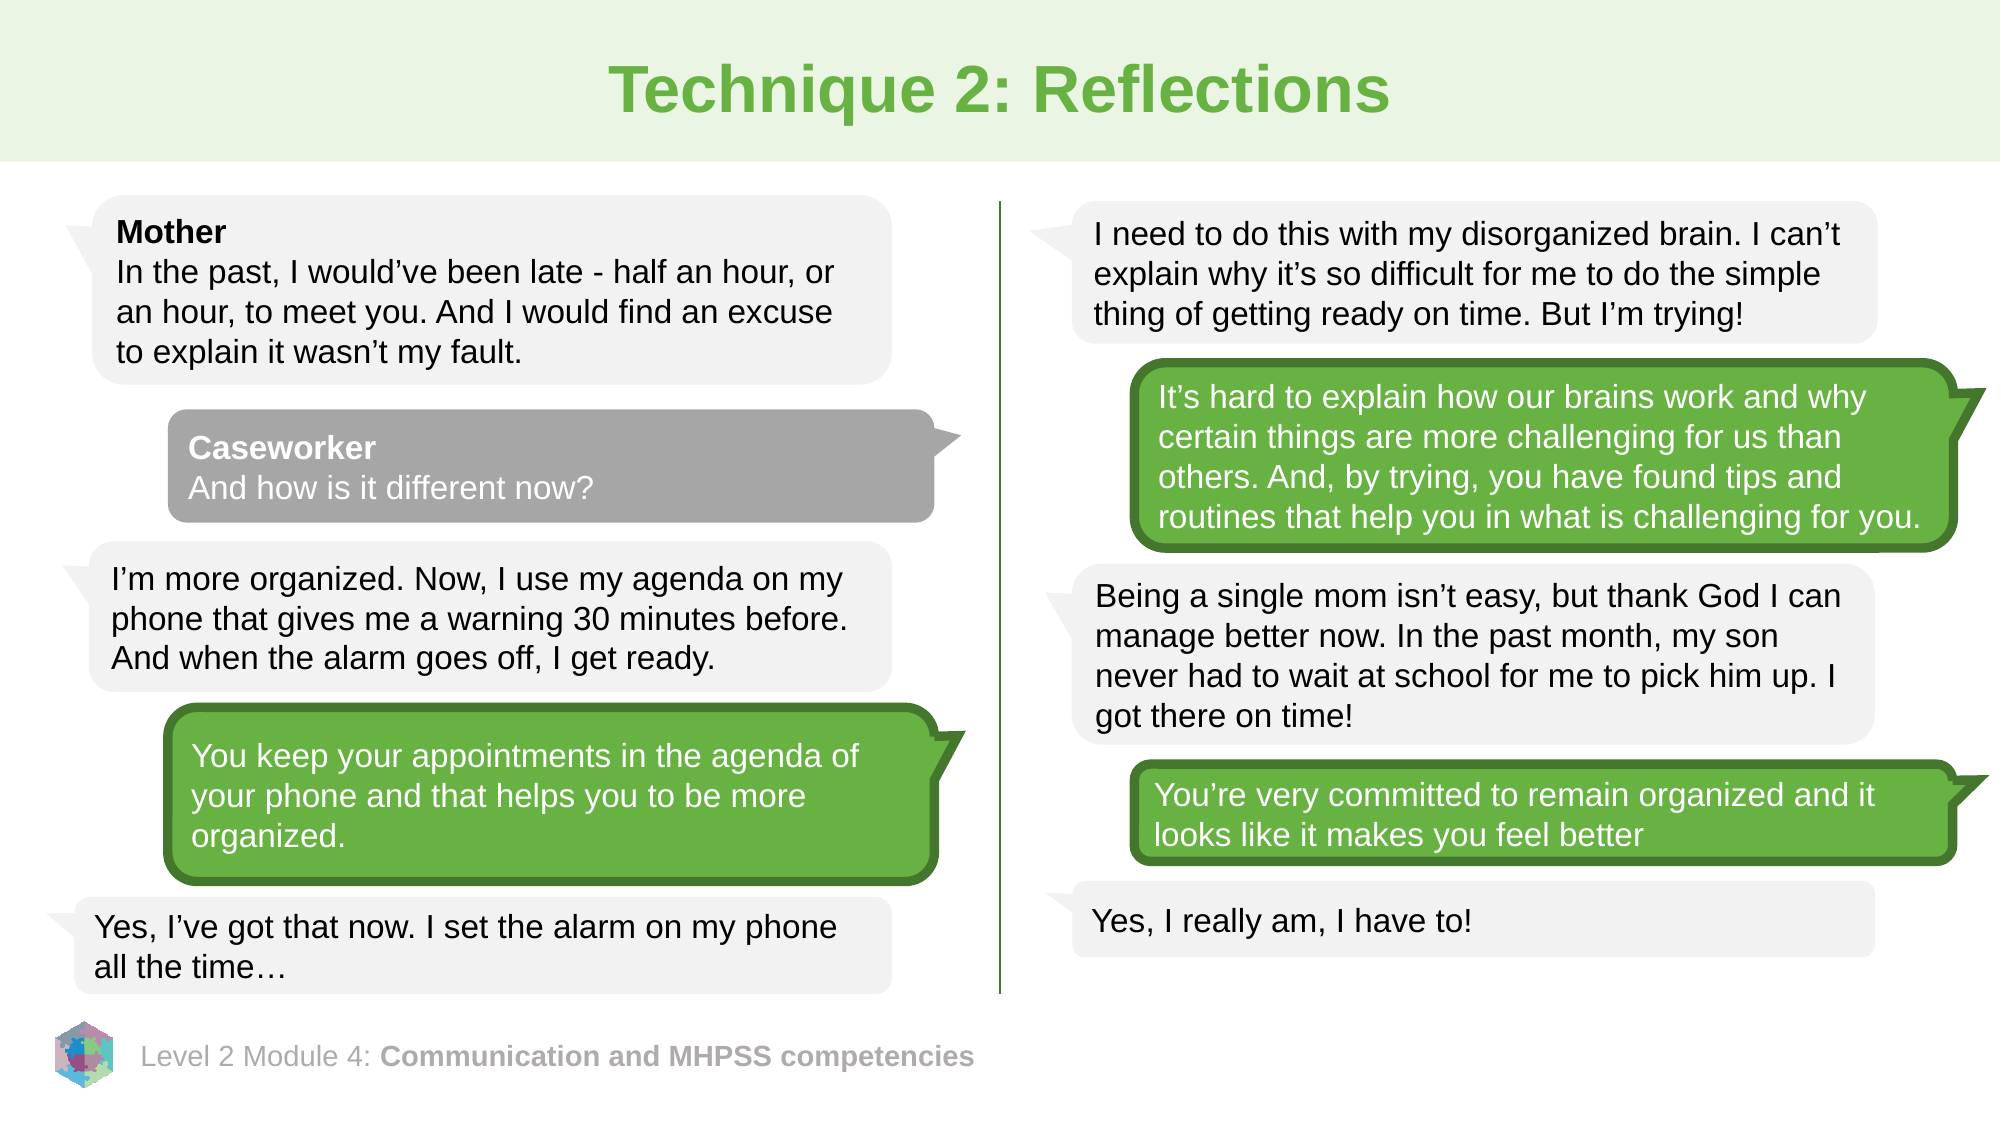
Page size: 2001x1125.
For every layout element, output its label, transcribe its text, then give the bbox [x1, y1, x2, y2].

text_box Being a single mom isn’t easy, but thank God I can manage better now. In the past month, my son never had to wait at school for me to pick him up. I got there on time! [1043, 562, 1876, 746]
text_box Mother In the past, I would’ve been late - half an hour, or an hour, to meet you. And I would find an excuse to explain it wasn’t my fault. [63, 194, 894, 386]
text_box You’re very committed to remain organized and it looks like it makes you feel better [1133, 763, 1981, 863]
text_box I’m more organized. Now, I use my agenda on my phone that gives me a warning 30 minutes before. And when the alarm goes off, I get ready. [60, 540, 894, 693]
text_box Yes, I really am, I have to! [1042, 879, 1876, 959]
title Technique 2: Reflections [137, 19, 1863, 163]
text_box You keep your appointments in the agenda of your phone and that helps you to be more organized. [166, 706, 960, 883]
text_box It’s hard to explain how our brains work and why certain things are more challenging for us than others. And, by trying, you have found tips and routines that help you in what is challenging for you. [1133, 361, 1981, 550]
picture [55, 1021, 113, 1088]
text_box Caseworker And how is it different now? [166, 408, 964, 524]
text_box I need to do this with my disorganized brain. I can’t explain why it’s so difficult for me to do the simple thing of getting ready on time. But I’m trying! [1026, 200, 1879, 345]
text_box Yes, I’ve got that now. I set the alarm on my phone all the time… [43, 895, 894, 995]
